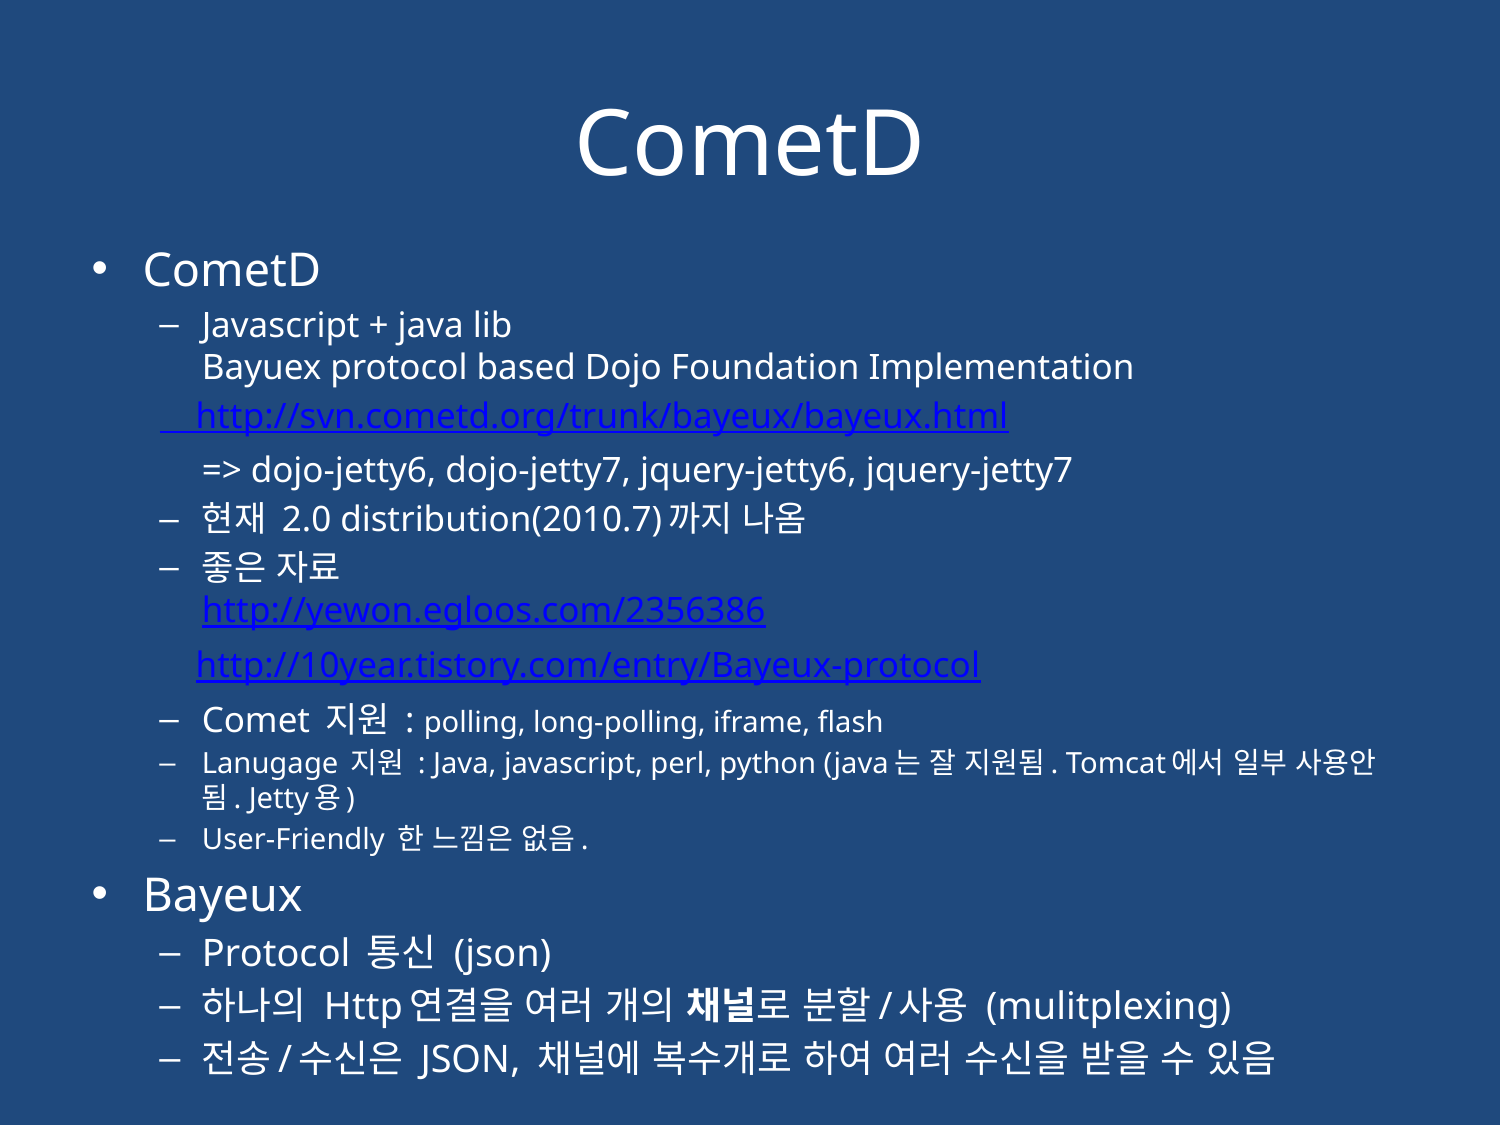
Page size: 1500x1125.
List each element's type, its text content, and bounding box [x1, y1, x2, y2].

title CometD [75, 45, 1425, 233]
list CometD Javascript + java lib Bayuex protocol based Dojo Foundation Implementation http://svn.cometd.org/trunk/bayeux/bayeux.html => dojo-jetty6, dojo-jetty7, jquery-jetty6, jquery-jetty7 현재 2.0 distribution(2010.7)까지 나옴 좋은 자료 http://yewon.egloos.com/2356386 http://10year.tistory.com/entry/Bayeux-protocol Comet 지원 : polling, long-polling, iframe, flash Lanugage 지원 : Java, javascript, perl, python (java는 잘 지원됨. Tomcat에서 일부 사용안됨. Jetty용) User-Friendly 한 느낌은 없음. Bayeux Protocol 통신 (json) 하나의 Http연결을 여러 개의 채널로 분할/사용 (mulitplexing) 전송/수신은 JSON, 채널에 복수개로 하여 여러 수신을 받을 수 있음 [76, 231, 1427, 1095]
